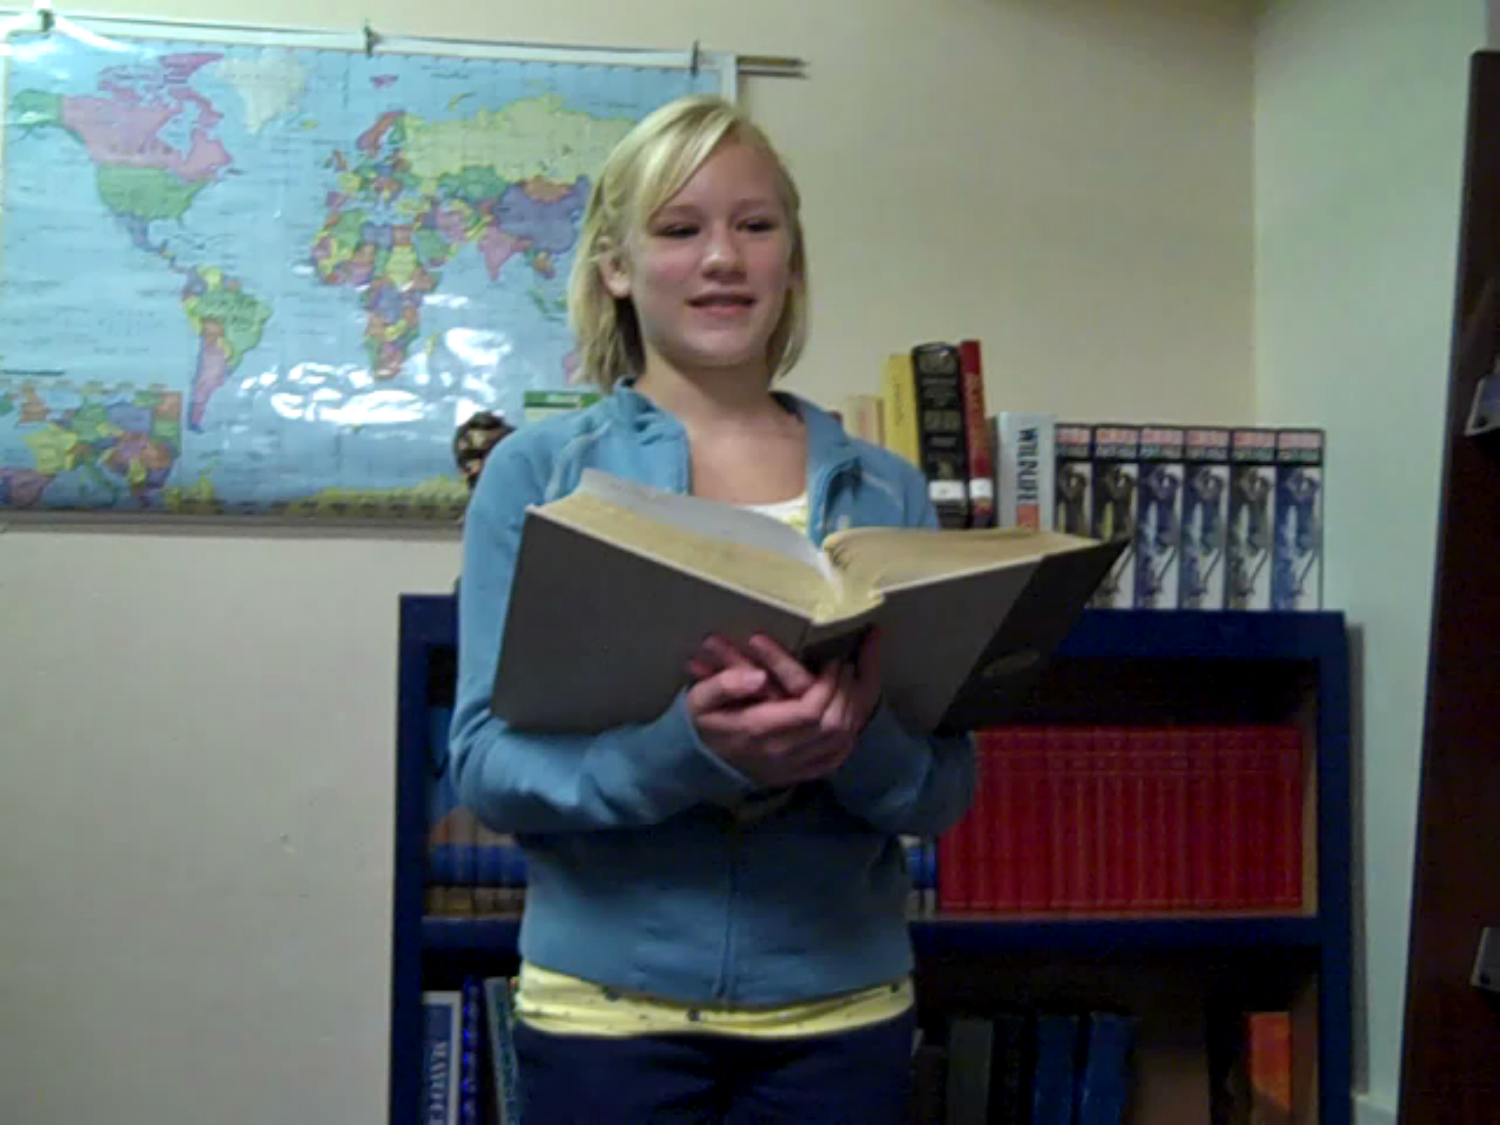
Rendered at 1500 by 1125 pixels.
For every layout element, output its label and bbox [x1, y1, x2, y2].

text_box [0, 0, 1500, 1125]
